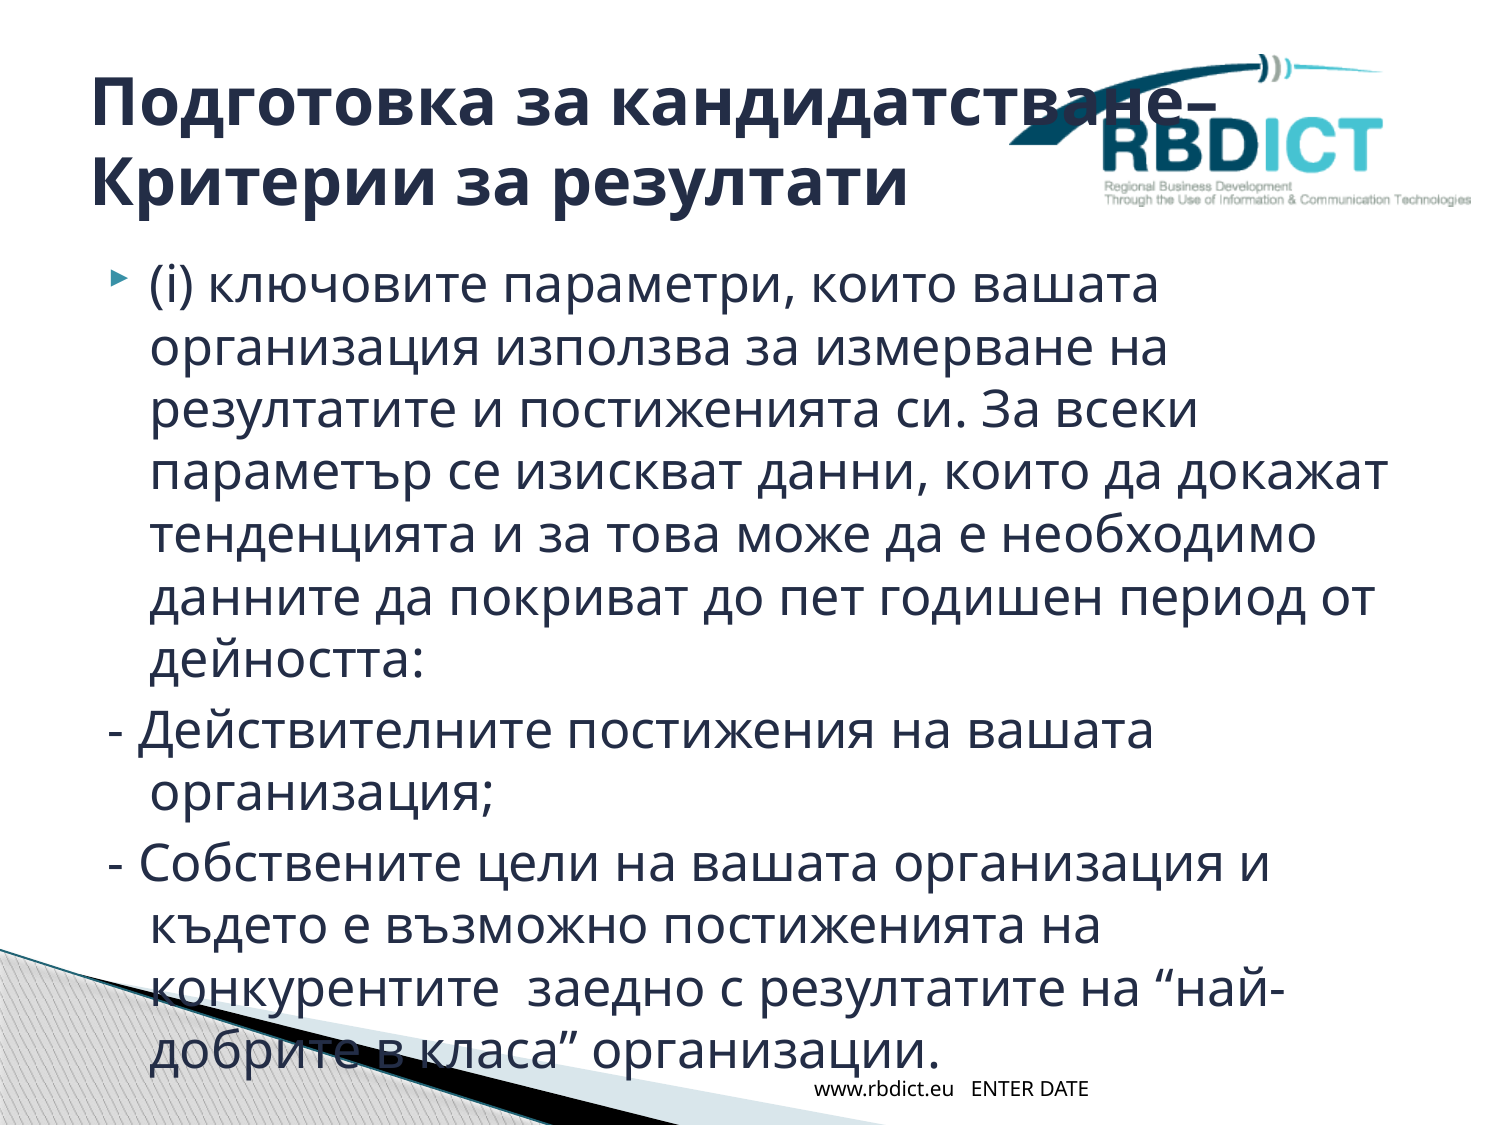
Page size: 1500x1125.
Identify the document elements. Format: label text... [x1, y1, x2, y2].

title Подготовка за кандидатстване– Критерии за резултати [75, 45, 1425, 233]
list (i) ключовите параметри, които вашата организация използва за измерване на резултатите и постиженията си. За всеки параметър се изискват данни, които да докажат тенденцията и за това може да е необходимо данните да покриват до пет годишен период от дейността: - Действителните постижения на вашата организация; - Собствените цели на вашата организация и където е възможно постиженията на конкурентите заедно с резултатите на “най-добрите в класа” организации. [74, 242, 1426, 986]
footer www.rbdict.eu ENTER DATE [718, 1051, 1105, 1112]
picture [1425, 54, 1471, 207]
